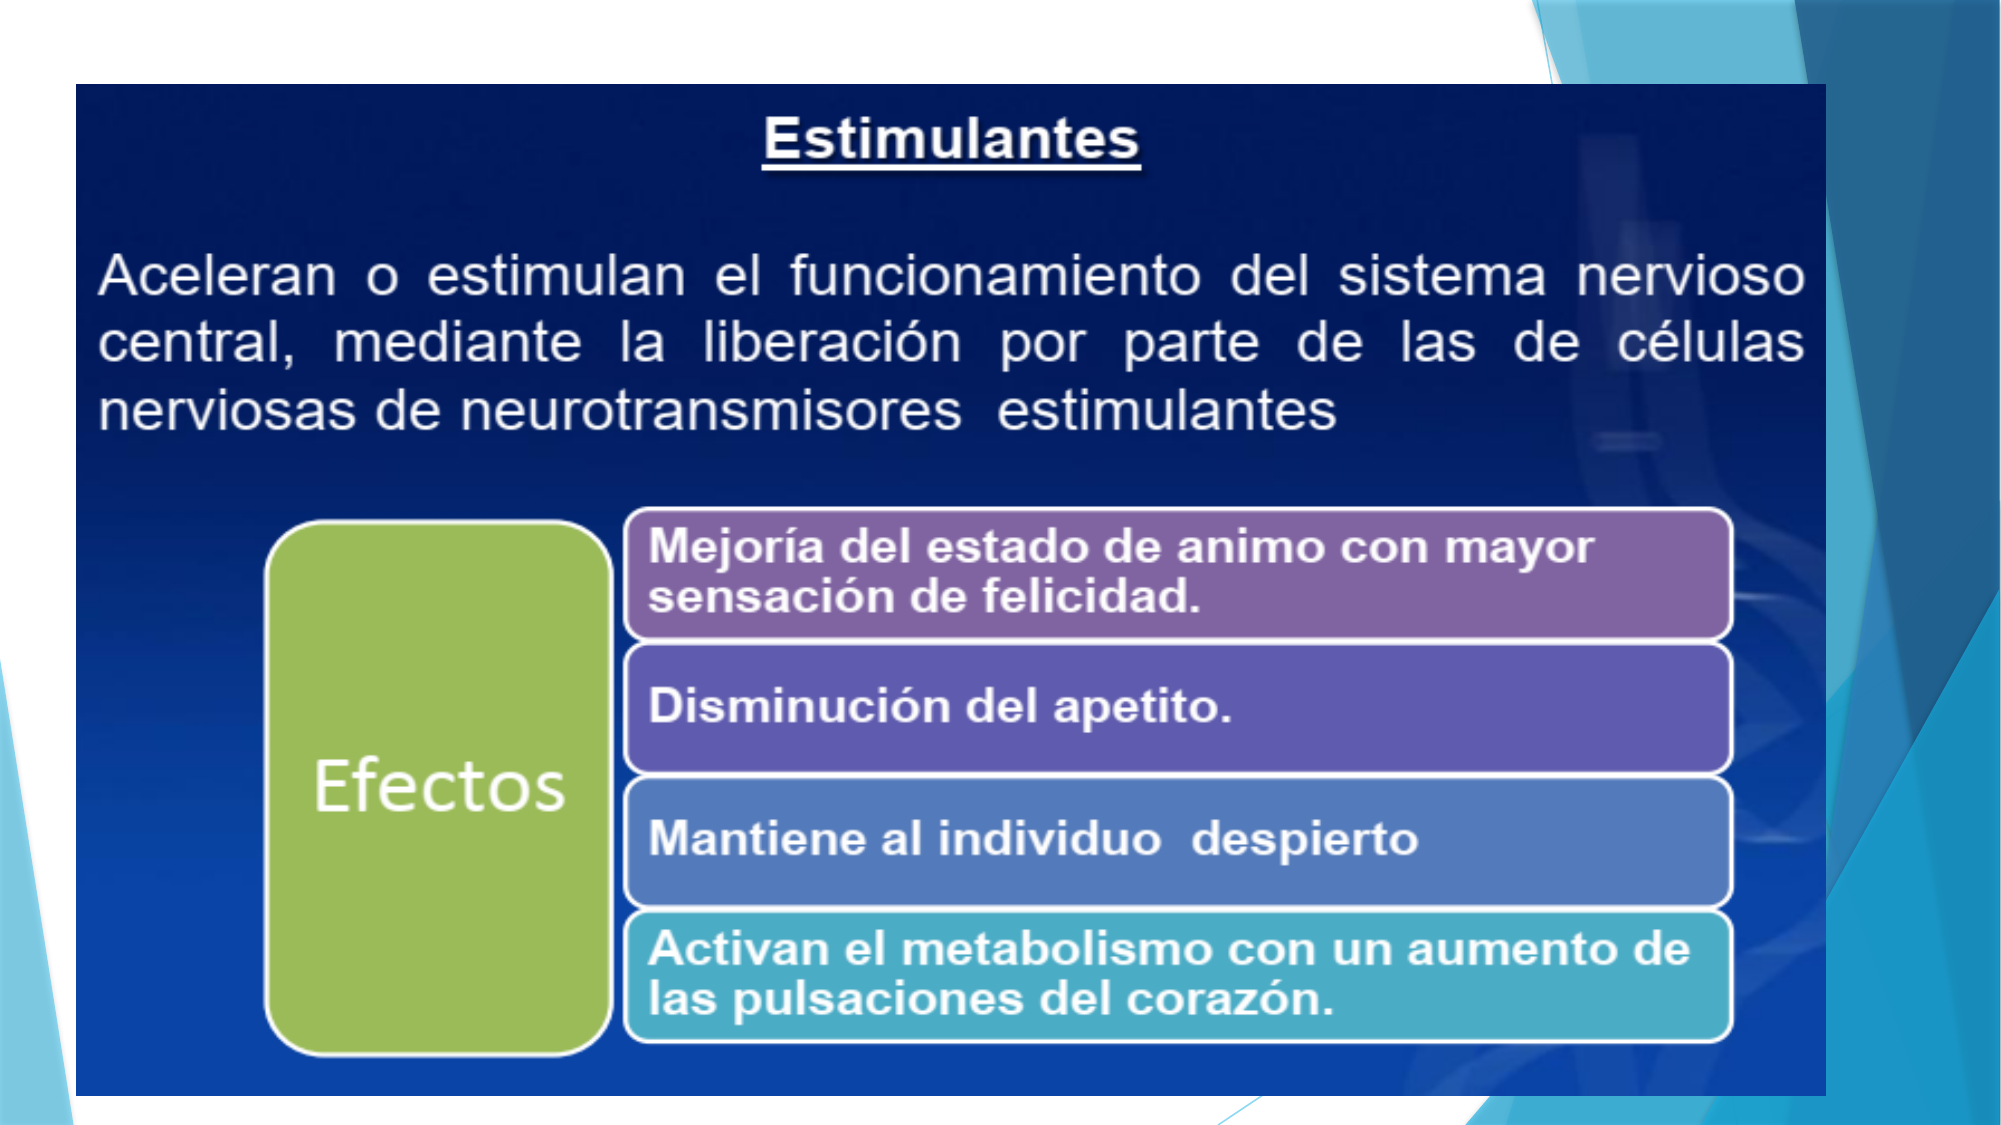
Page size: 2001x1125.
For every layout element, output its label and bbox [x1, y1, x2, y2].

picture [75, 84, 1827, 1097]
